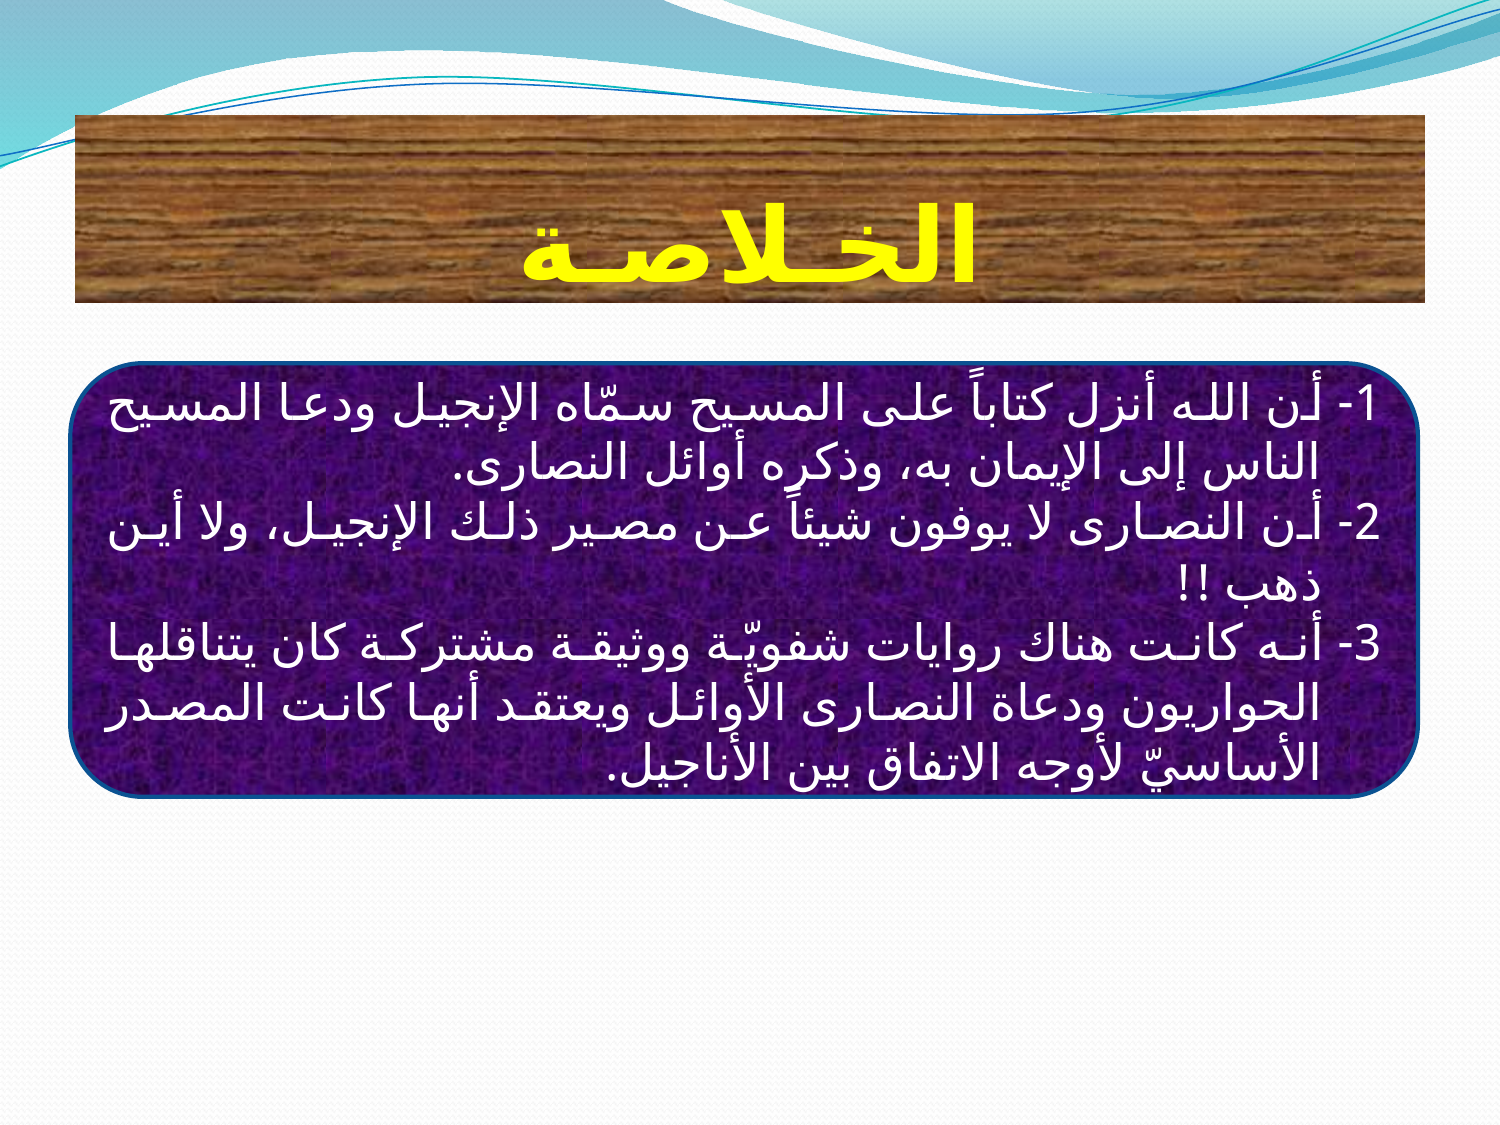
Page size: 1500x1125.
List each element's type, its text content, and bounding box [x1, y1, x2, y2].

text_box 1- أن الله أنزل كتاباً على المسيح سمّاه الإنجيل ودعا المسيح الناس إلى الإيمان به، وذكره أوائل النصارى. 2- أن النصارى لا يوفون شيئاً عن مصير ذلك الإنجيل، ولا أين ذهب !! 3- أنه كانت هناك روايات شفويّة ووثيقة مشتركة كان يتناقلها الحواريون ودعاة النصارى الأوائل ويعتقد أنها كانت المصدر الأساسيّ لأوجه الاتفاق بين الأناجيل. [68, 361, 1421, 799]
title الخـلاصـة [75, 115, 1425, 303]
